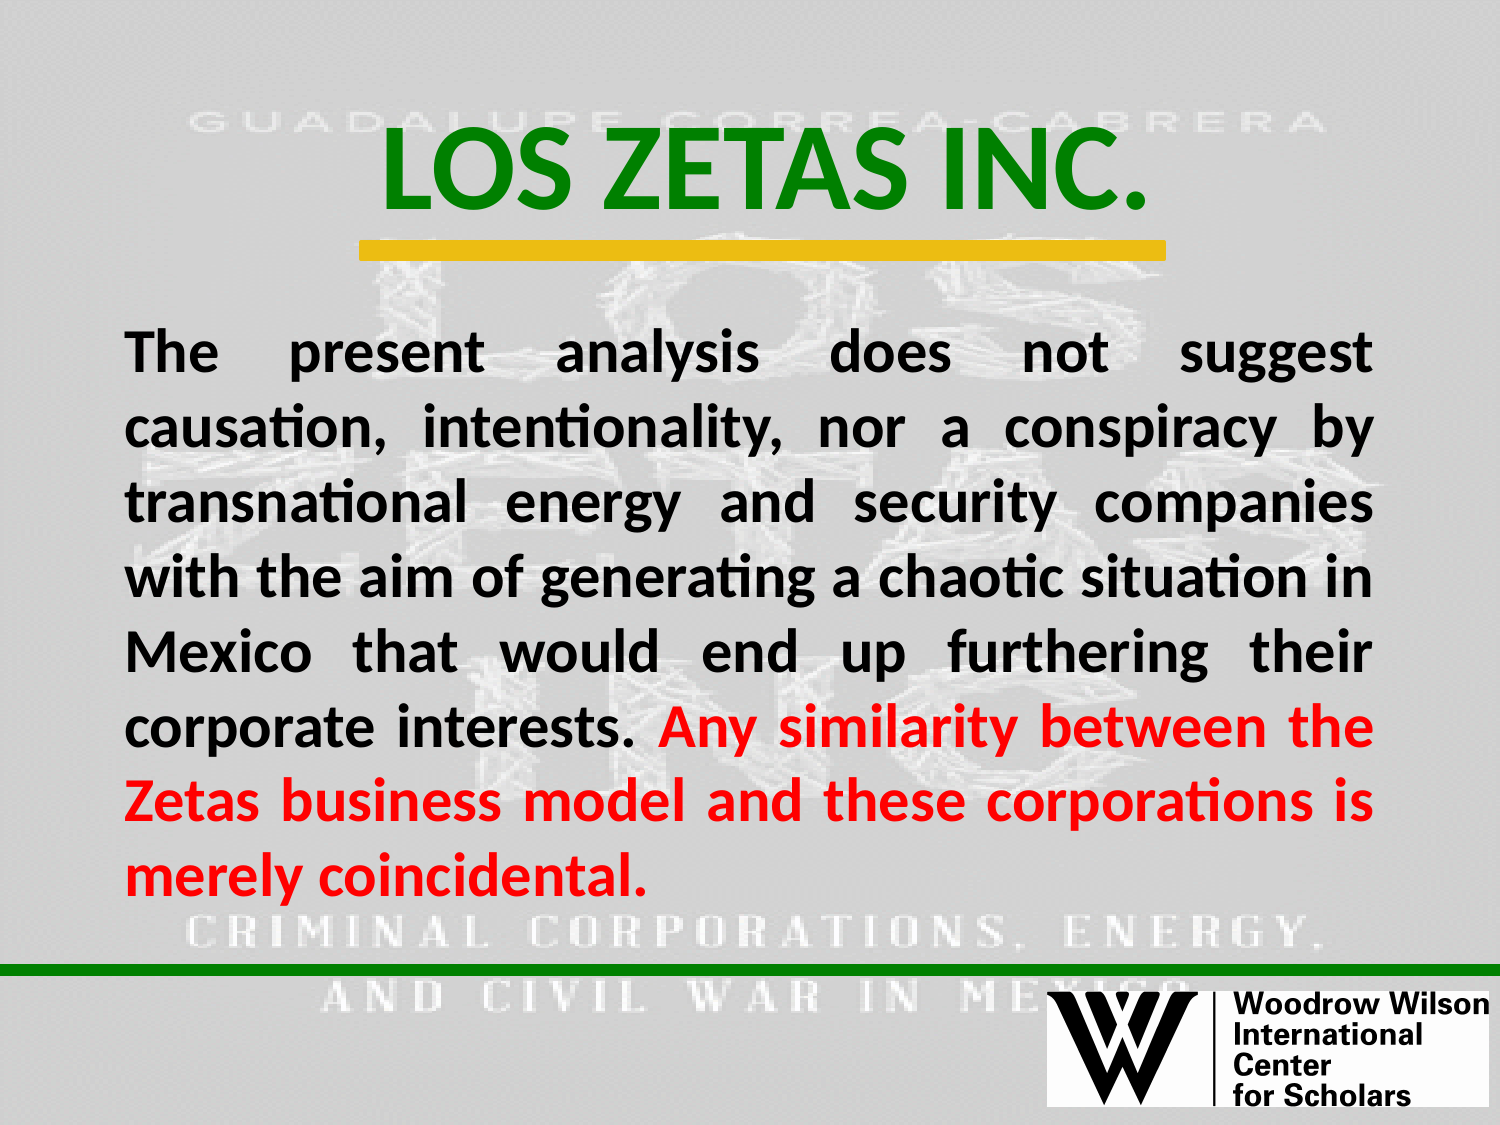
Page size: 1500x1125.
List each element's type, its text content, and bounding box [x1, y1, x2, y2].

text_box The present analysis does not suggest causation, intentionality, nor a conspiracy by transnational energy and security companies with the aim of generating a chaotic situation in Mexico that would end up furthering their corporate interests. Any similarity between the Zetas business model and these corporations is merely coincidental. [109, 302, 1391, 917]
picture [1047, 991, 1489, 1108]
text_box [359, 240, 1166, 261]
text_box LOS ZETAS INC. [365, 105, 1169, 241]
text_box [0, 962, 1500, 978]
